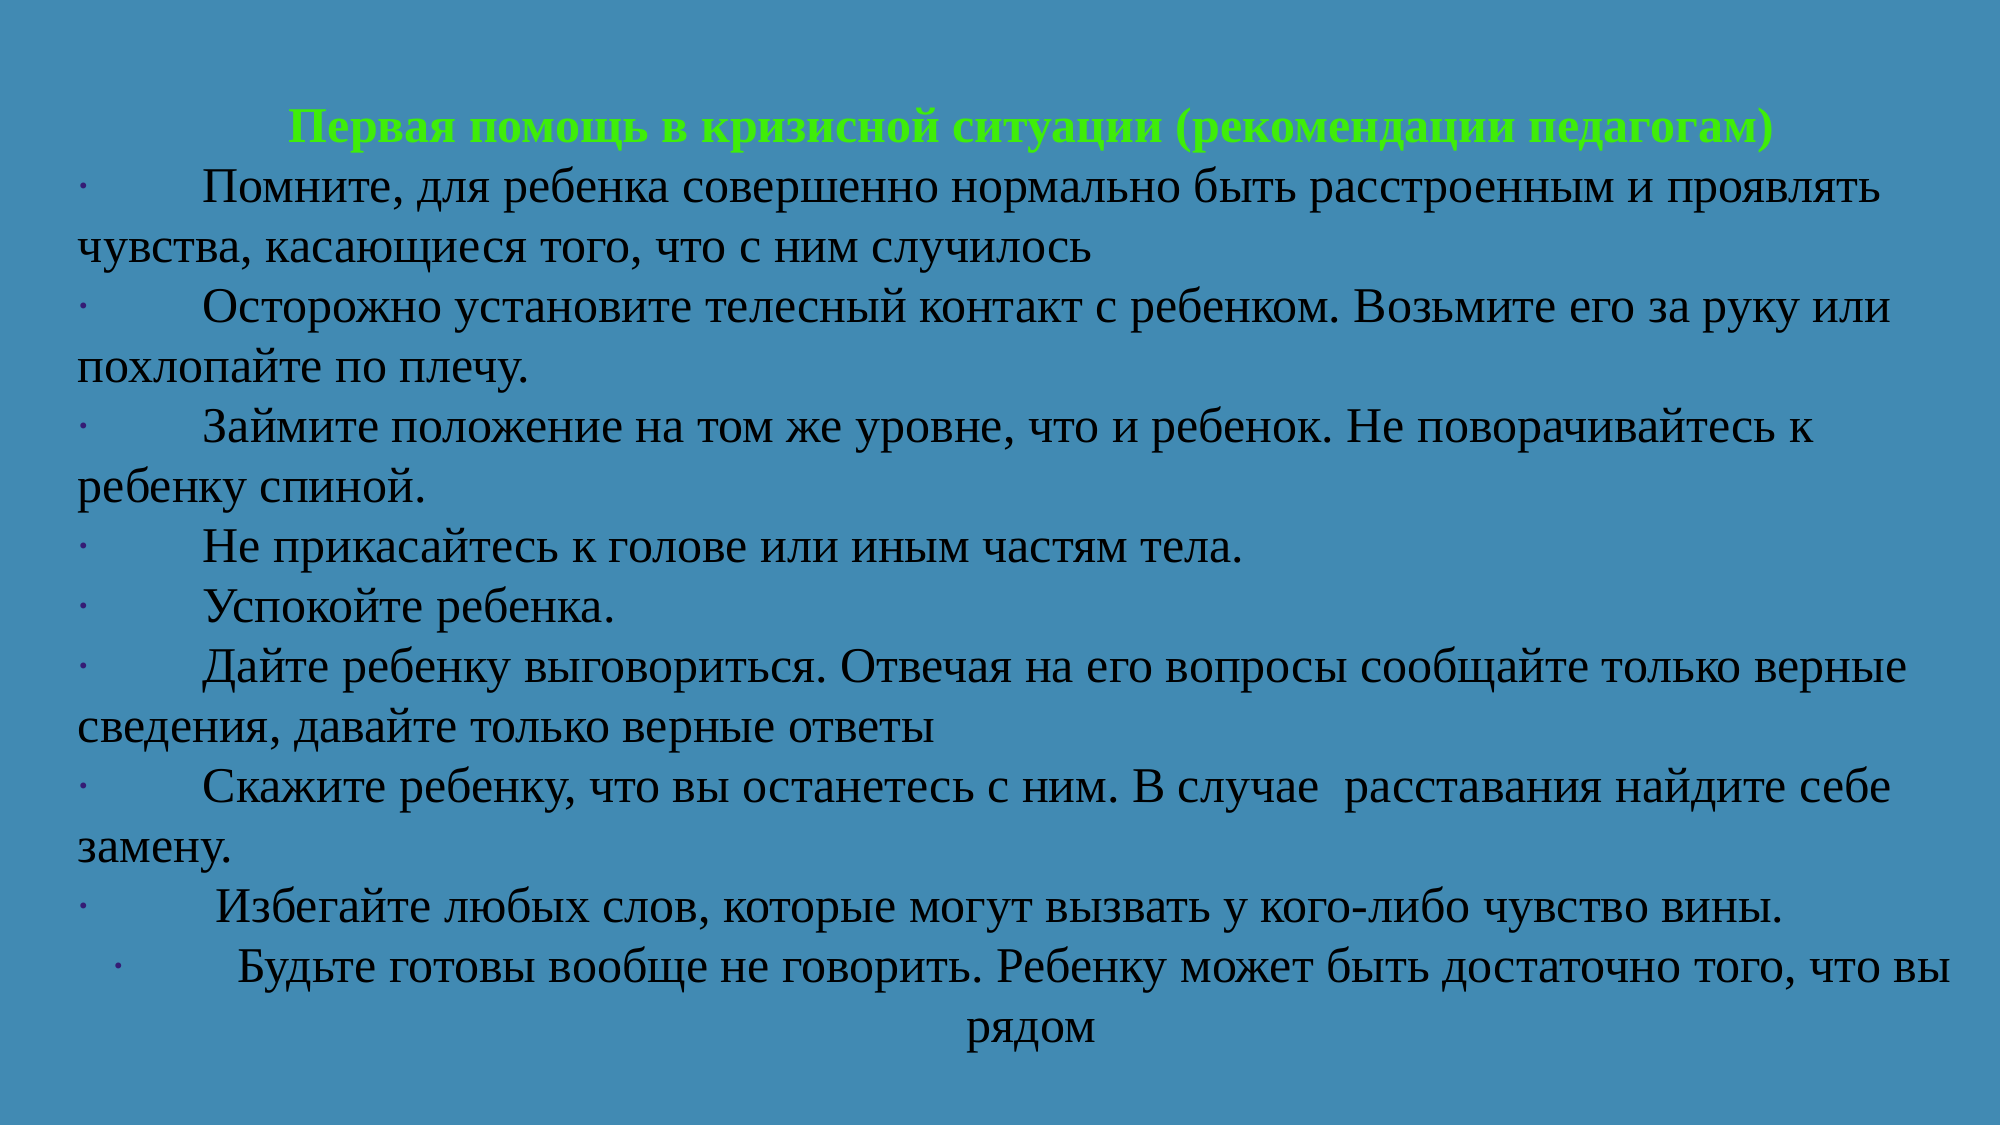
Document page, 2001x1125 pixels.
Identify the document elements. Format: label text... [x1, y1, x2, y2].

text_box Первая помощь в кризисной ситуации (рекомендации педагогам) ∙ Помните, для ребенка совершенно нормально быть расстроенным и проявлять чувства, касающиеся того, что с ним случилось ∙ Осторожно установите телесный контакт с ребенком. Возьмите его за руку или похлопайте по плечу. ∙ Займите положение на том же уровне, что и ребенок. Не поворачивайтесь к ребенку спиной. ∙ Не прикасайтесь к голове или иным частям тела. ∙ Успокойте ребенка. ∙ Дайте ребенку выговориться. Отвечая на его вопросы сообщайте только верные сведения, давайте только верные ответы ∙ Скажите ребенку, что вы останетесь с ним. В случае расставания найдите себе замену. ∙ Избегайте любых слов, которые могут вызвать у кого-либо чувство вины. ∙ Будьте готовы вообще не говорить. Ребенку может быть достаточно того, что вы рядом [63, 85, 2000, 1060]
